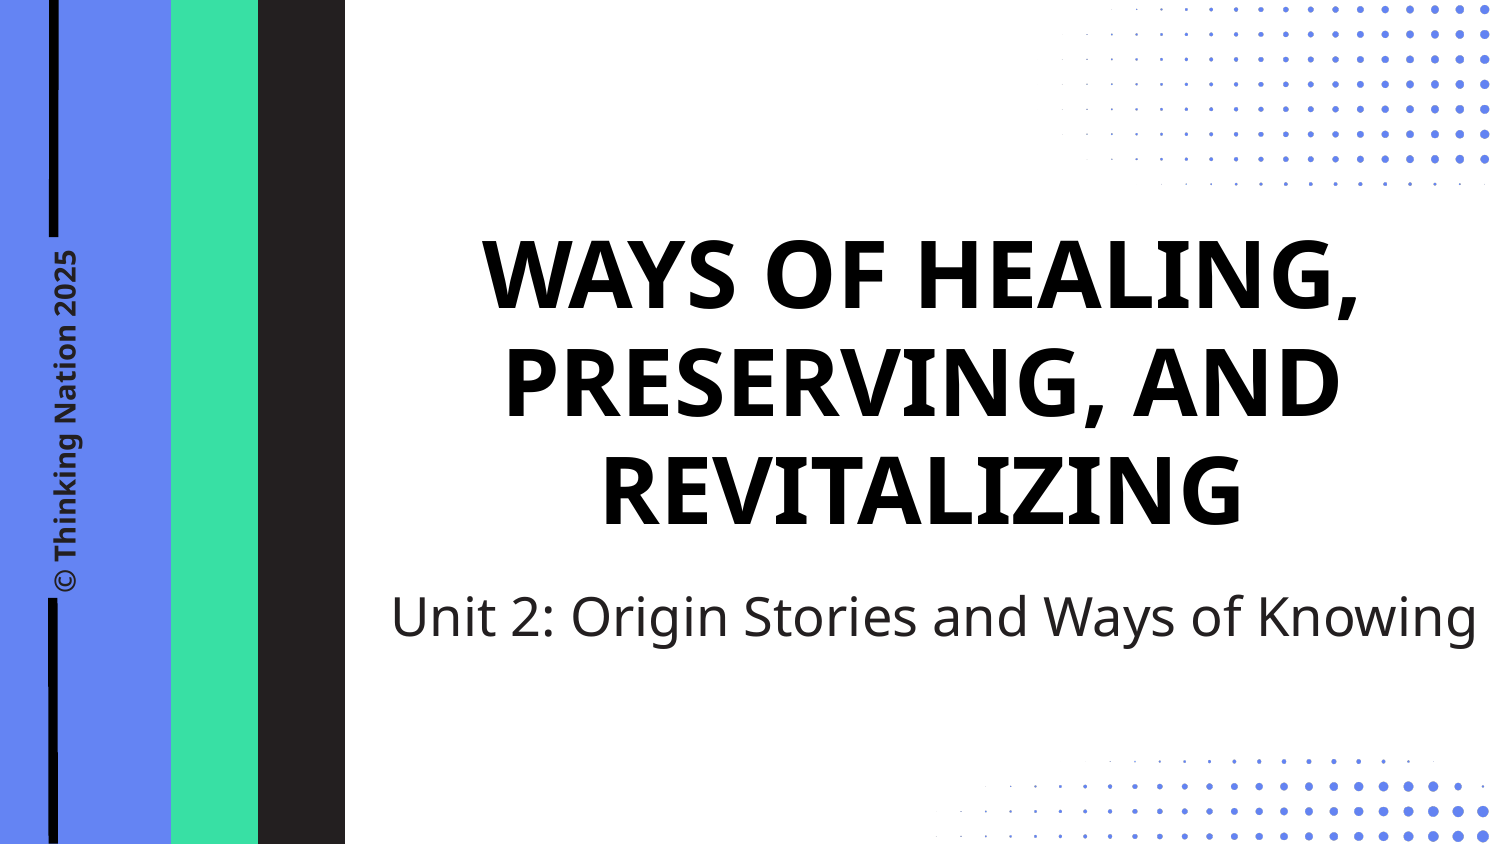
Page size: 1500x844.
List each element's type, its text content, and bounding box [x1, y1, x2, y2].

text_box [0, 0, 346, 844]
text_box WAYS OF HEALING, PRESERVING, AND REVITALIZING [350, 222, 1500, 547]
text_box [1037, 0, 1500, 186]
text_box Unit 2: Origin Stories and Ways of Knowing [374, 555, 1495, 647]
text_box [911, 759, 1500, 844]
